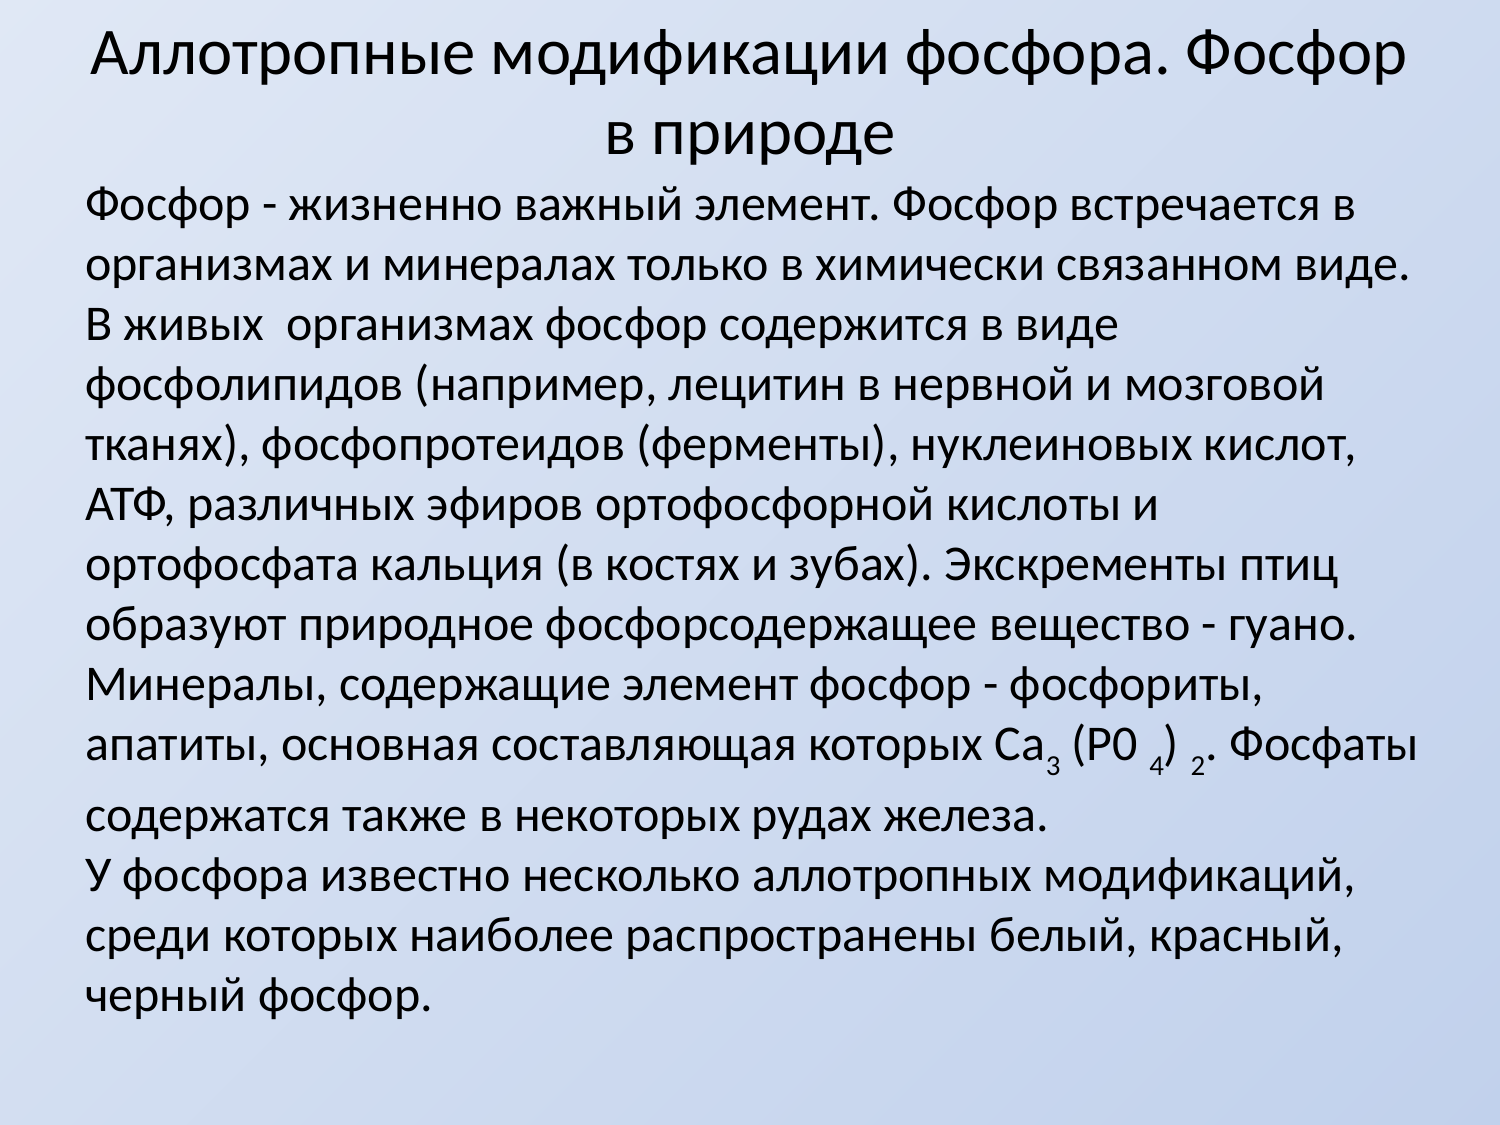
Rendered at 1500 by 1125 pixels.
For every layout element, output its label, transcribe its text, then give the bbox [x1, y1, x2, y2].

text_box Фосфор - жизненно важный элемент. Фосфор встречается в организмах и минералах только в химически связанном виде. В живых организмах фосфор содержится в виде фосфолипидов (например, лецитин в нервной и мозговой тканях), фосфопротеидов (ферменты), нуклеиновых кислот, АТФ, различных эфиров ортофосфорной кислоты и ортофосфата кальция (в костях и зубах). Экскременты птиц образуют природное фосфорсодержащее вещество - гуано. Минералы, содержащие элемент фосфор - фосфориты, апатиты, основная составляющая которых Са3 (Р0 4) 2. Фосфаты содержатся также в некоторых рудах железа. У фосфора известно несколько аллотропных модификаций, среди которых наиболее распространены белый, красный, черный фосфор. [70, 162, 1454, 1029]
title Аллотропные модификации фосфора. Фосфор в природе [75, 0, 1425, 176]
